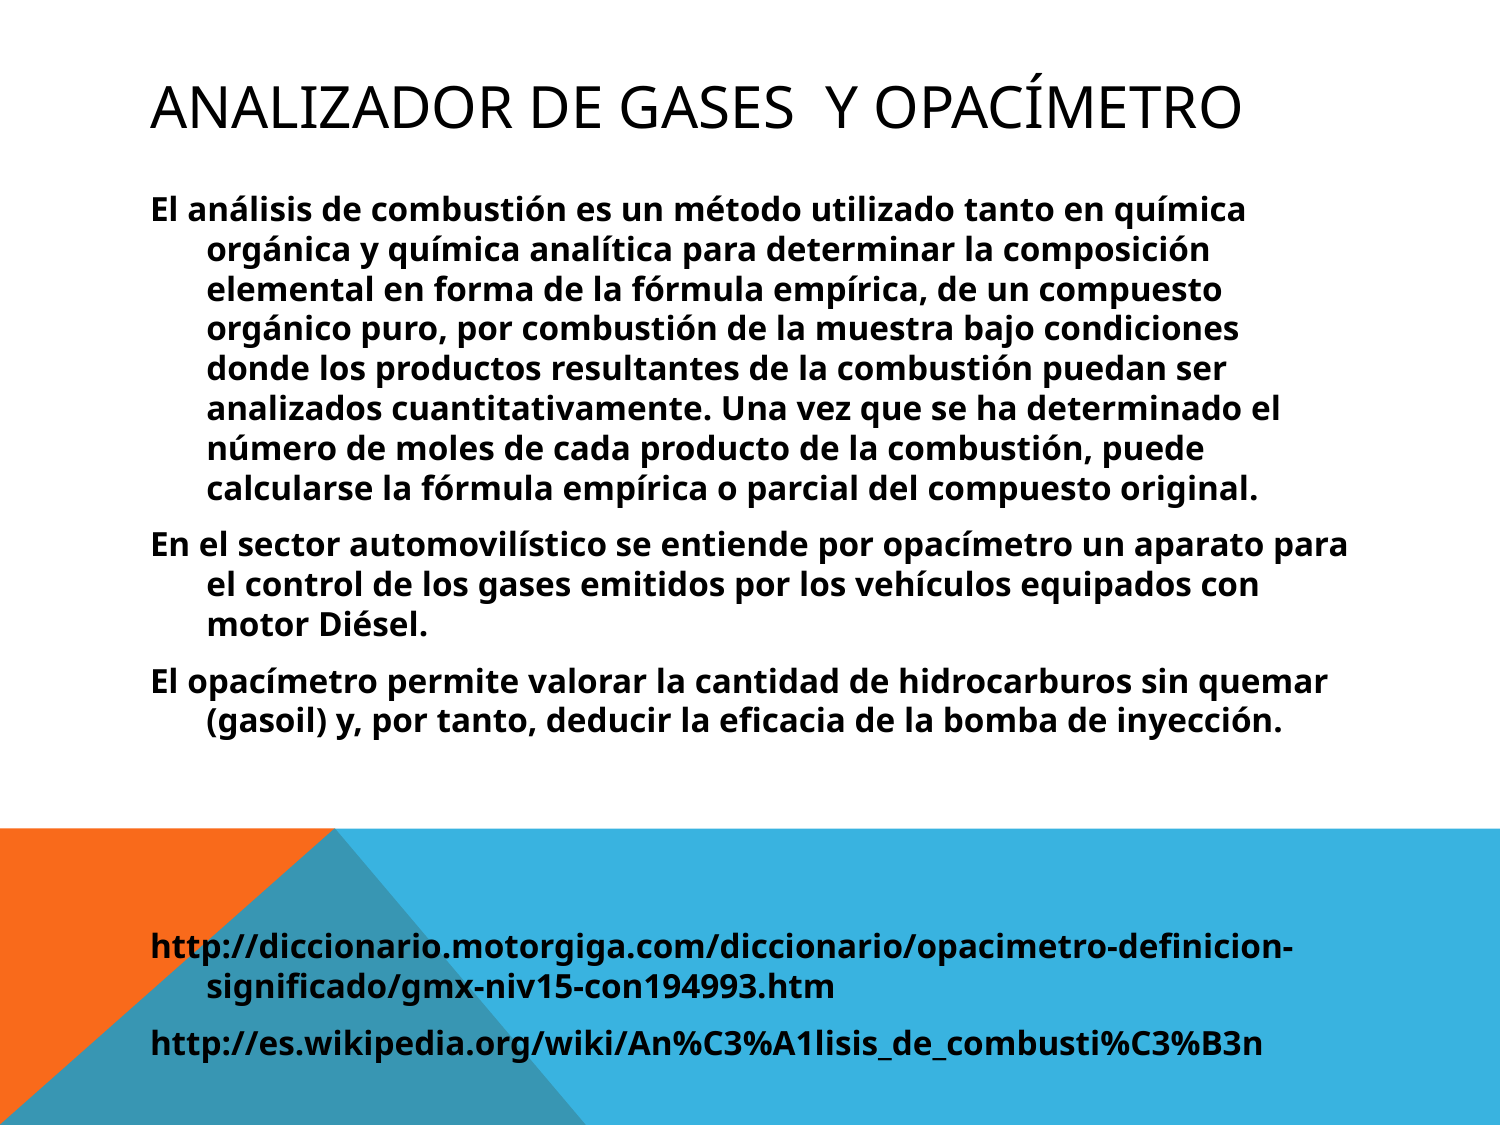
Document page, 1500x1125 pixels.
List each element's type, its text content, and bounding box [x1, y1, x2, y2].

list El análisis de combustión es un método utilizado tanto en química orgánica y química analítica para determinar la composición elemental en forma de la fórmula empírica, de un compuesto orgánico puro, por combustión de la muestra bajo condiciones donde los productos resultantes de la combustión puedan ser analizados cuantitativamente. Una vez que se ha determinado el número de moles de cada producto de la combustión, puede calcularse la fórmula empírica o parcial del compuesto original. En el sector automovilístico se entiende por opacímetro un aparato para el control de los gases emitidos por los vehículos equipados con motor Diésel. El opacímetro permite valorar la cantidad de hidrocarburos sin quemar (gasoil) y, por tanto, deducir la eficacia de la bomba de inyección. http://diccionario.motorgiga.com/diccionario/opacimetro-definicion-significado/gmx-niv15-con194993.htm http://es.wikipedia.org/wiki/An%C3%A1lisis_de_combusti%C3%B3n [135, 180, 1369, 1071]
title Analizador de gases y opacímetro [135, 60, 1369, 150]
